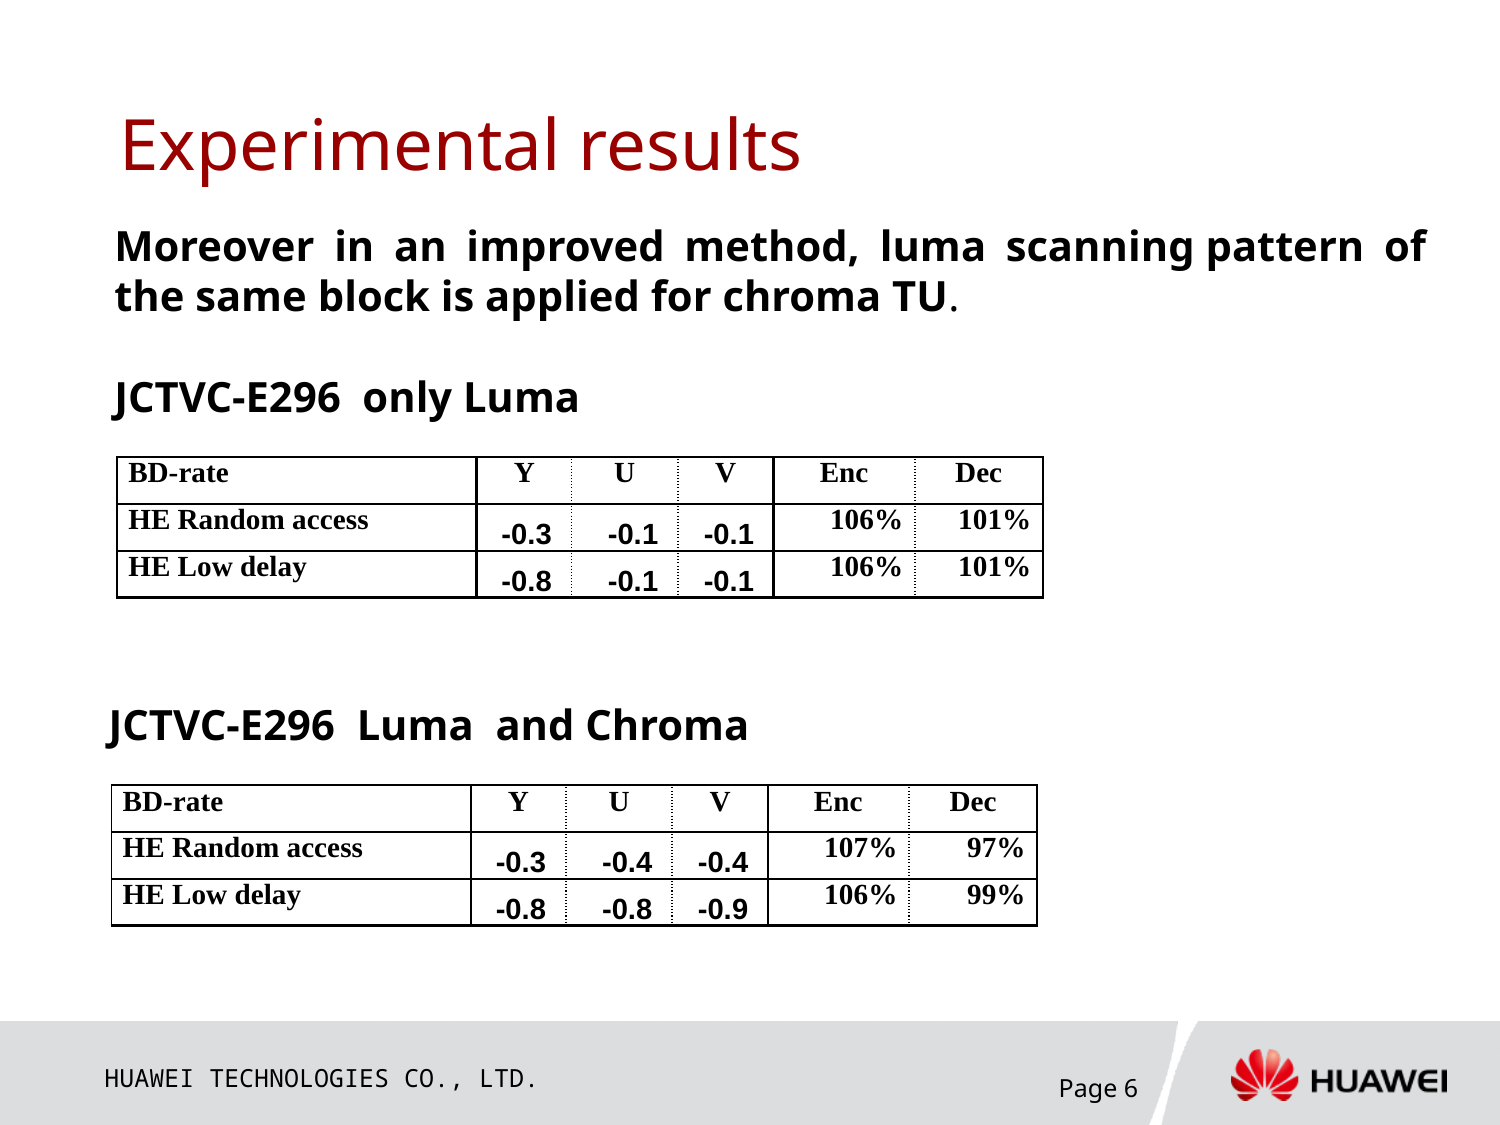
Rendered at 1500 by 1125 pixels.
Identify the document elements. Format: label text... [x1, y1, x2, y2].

table_cell HE Random access [112, 833, 470, 878]
table_cell -0.8 [566, 880, 672, 924]
table_cell 106% [775, 505, 915, 550]
table_header Enc [775, 458, 915, 503]
table_cell 107% [769, 833, 909, 878]
table_header Dec [915, 458, 1042, 503]
picture [0, 1021, 1500, 1125]
table_cell -0.4 [566, 833, 672, 878]
text_box Moreover in an improved method, luma scanning pattern of the same block is applied for chroma TU. [99, 211, 1442, 327]
table_header Enc [769, 786, 909, 831]
table_cell 106% [775, 552, 915, 596]
table_cell -0.1 [678, 552, 772, 596]
table_header U [571, 458, 678, 503]
table_cell -0.8 [478, 552, 571, 596]
table_header U [566, 786, 672, 831]
table_cell -0.1 [678, 505, 772, 550]
text_box JCTVC-E296 only Luma [99, 363, 856, 429]
table_header Y [472, 786, 566, 831]
table_cell -0.3 [472, 833, 566, 878]
table_cell HE Random access [118, 505, 475, 550]
table_cell -0.3 [478, 505, 571, 550]
table_cell HE Low delay [118, 552, 475, 596]
table_cell HE Low delay [112, 880, 470, 924]
table_header Dec [909, 786, 1036, 831]
table_header V [678, 458, 772, 503]
table_cell 97% [909, 833, 1036, 878]
table_cell -0.1 [571, 505, 678, 550]
text_box JCTVC-E296 Luma and Chroma [93, 691, 850, 757]
table_cell -0.4 [672, 833, 767, 878]
table_header Y [478, 458, 571, 503]
table_cell 106% [769, 880, 909, 924]
table_header BD-rate [118, 458, 475, 503]
table_header BD-rate [112, 786, 470, 831]
table_cell 101% [915, 552, 1042, 596]
table_cell -0.1 [571, 552, 678, 596]
table_cell 101% [915, 505, 1042, 550]
table_cell -0.9 [672, 880, 767, 924]
table_cell -0.8 [472, 880, 566, 924]
table_cell 99% [909, 880, 1036, 924]
table_header V [672, 786, 767, 831]
title Experimental results [106, 70, 1378, 211]
